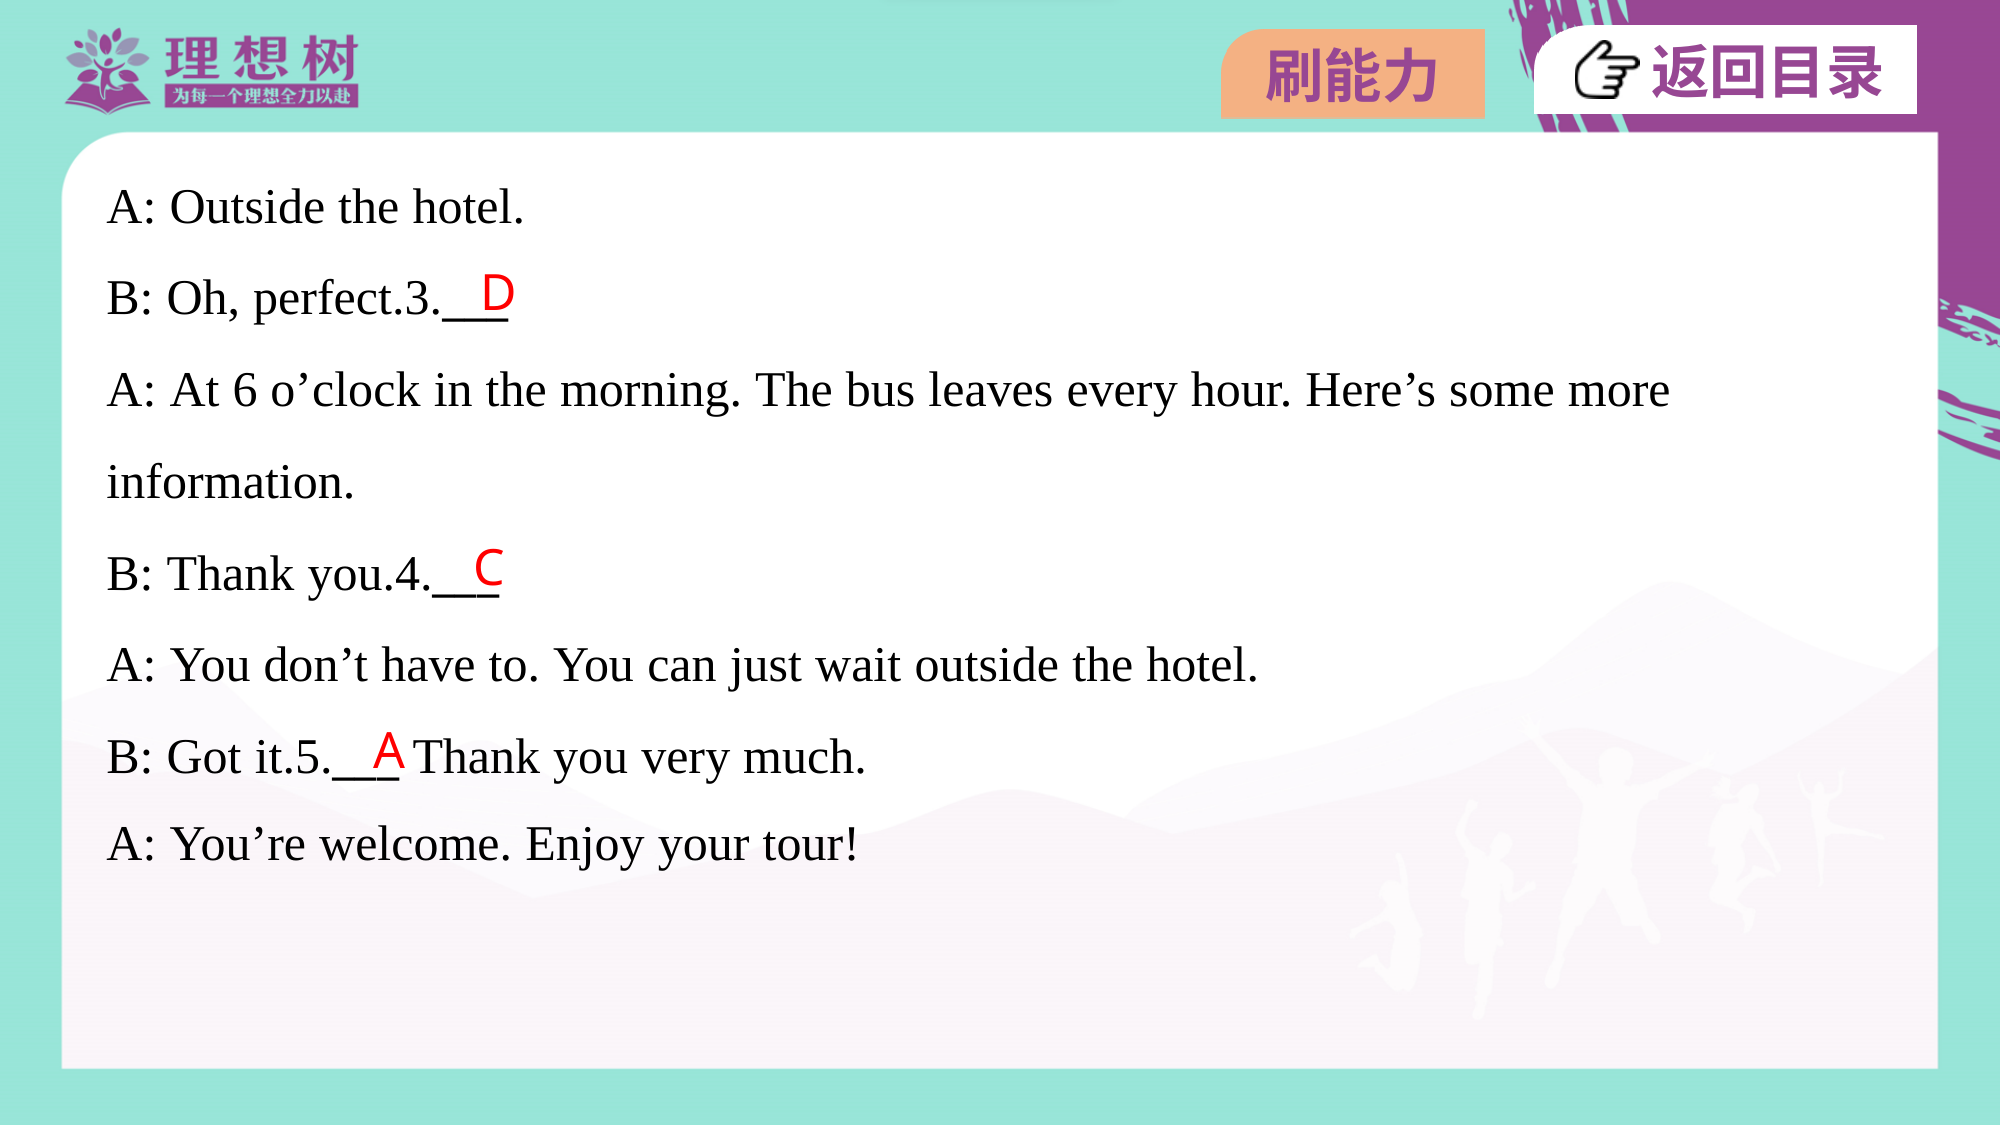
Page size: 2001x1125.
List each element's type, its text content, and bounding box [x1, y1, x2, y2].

text_box A [358, 687, 421, 769]
text_box A: Outside the hotel. B: Oh, perfect.3.___ A: At 6 o’clock in the morning. The bus leaves every hour. Here’s some more information. B: Thank you.4.___ A: You don’t have to. You can just wait outside the hotel. B: Got it.5.___ Thank you very much. A: You’re welcome. Enjoy your tour!#7 [106, 141, 1895, 861]
text_box D [468, 228, 530, 310]
picture [0, 0, 2000, 1125]
text_box C [458, 503, 521, 585]
